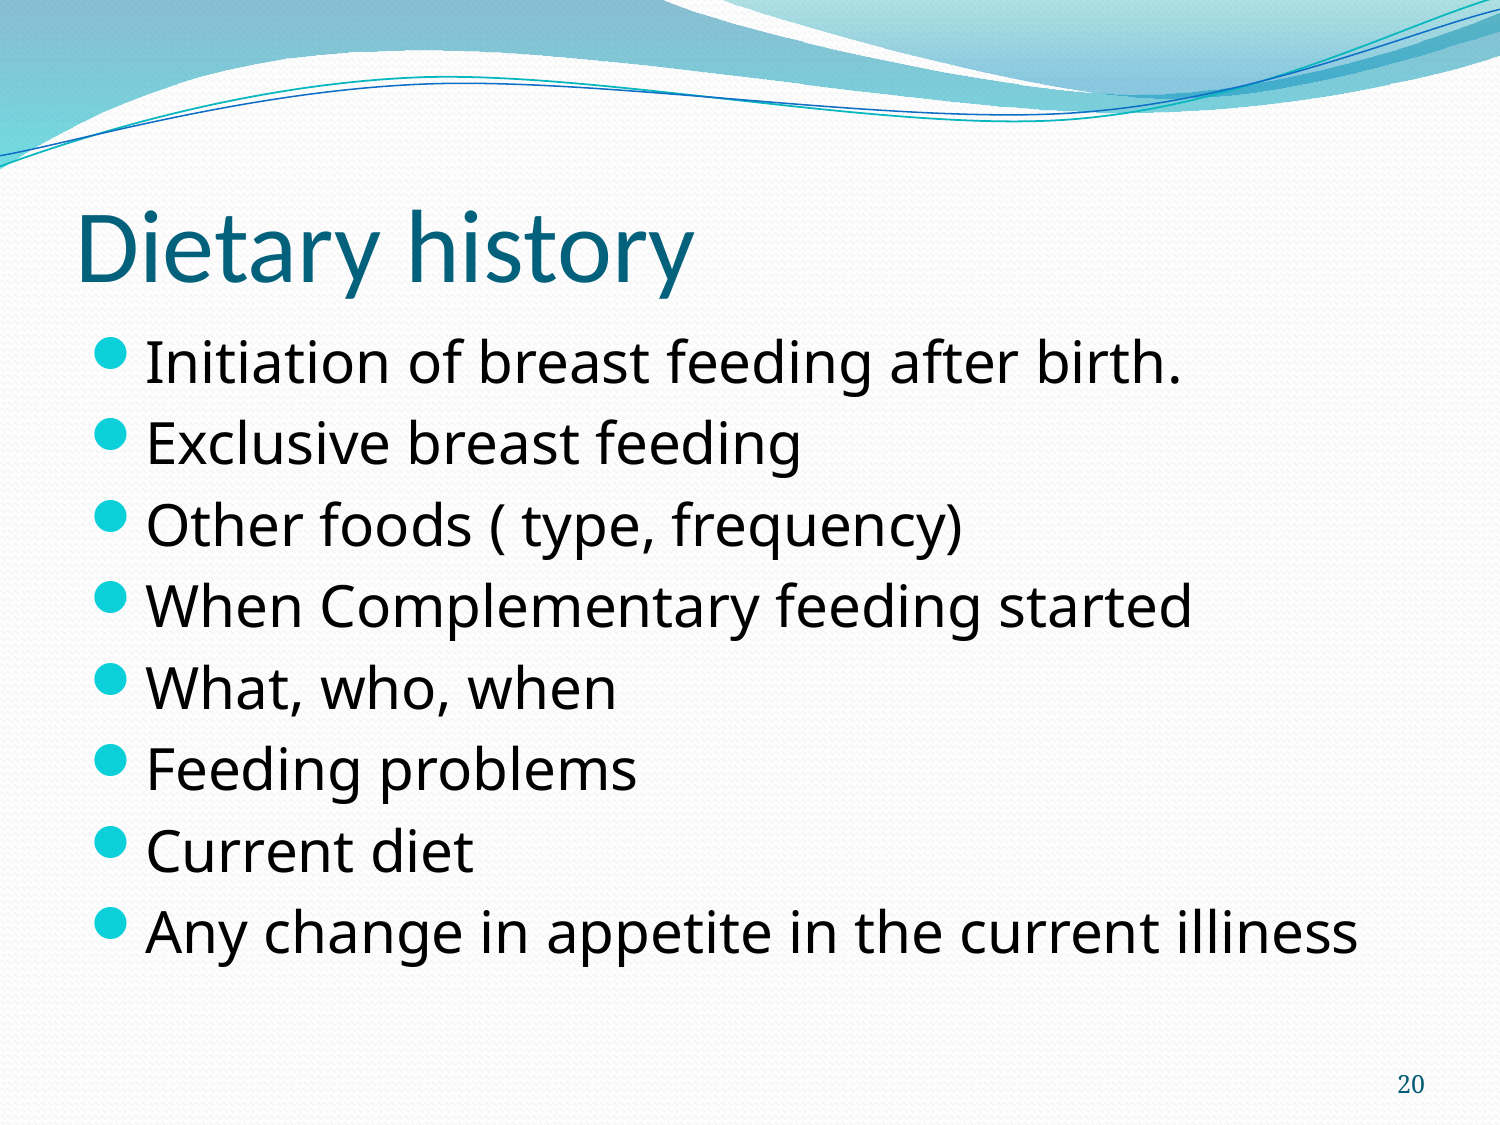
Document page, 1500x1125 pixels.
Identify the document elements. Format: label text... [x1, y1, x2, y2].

title Dietary history [75, 115, 1425, 303]
list Initiation of breast feeding after birth. Exclusive breast feeding Other foods ( type, frequency) When Complementary feeding started What, who, when Feeding problems Current diet Any change in appetite in the current illiness [75, 317, 1425, 1038]
slide_number 20 [1299, 1042, 1425, 1103]
